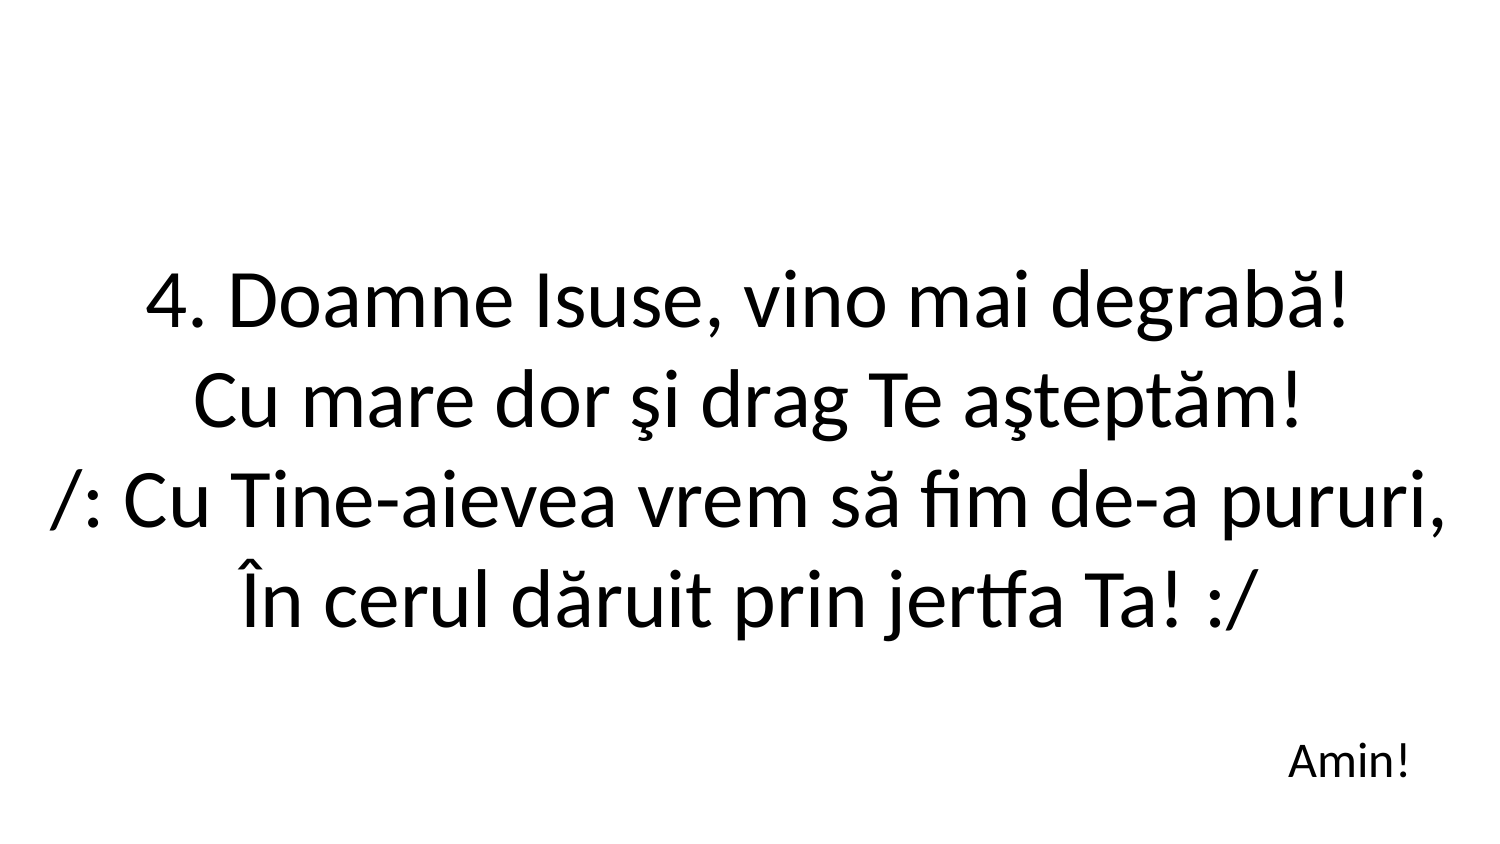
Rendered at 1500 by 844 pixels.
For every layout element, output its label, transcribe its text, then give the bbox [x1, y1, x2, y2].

text_box Amin! [1273, 674, 1427, 795]
text_box 4. Doamne Isuse, vino mai degrabă! Cu mare dor şi drag Te aşteptăm! /: Cu Tine-aievea vrem să fim de-a pururi, În cerul dăruit prin jertfa Ta! :/ [35, 192, 1465, 652]
